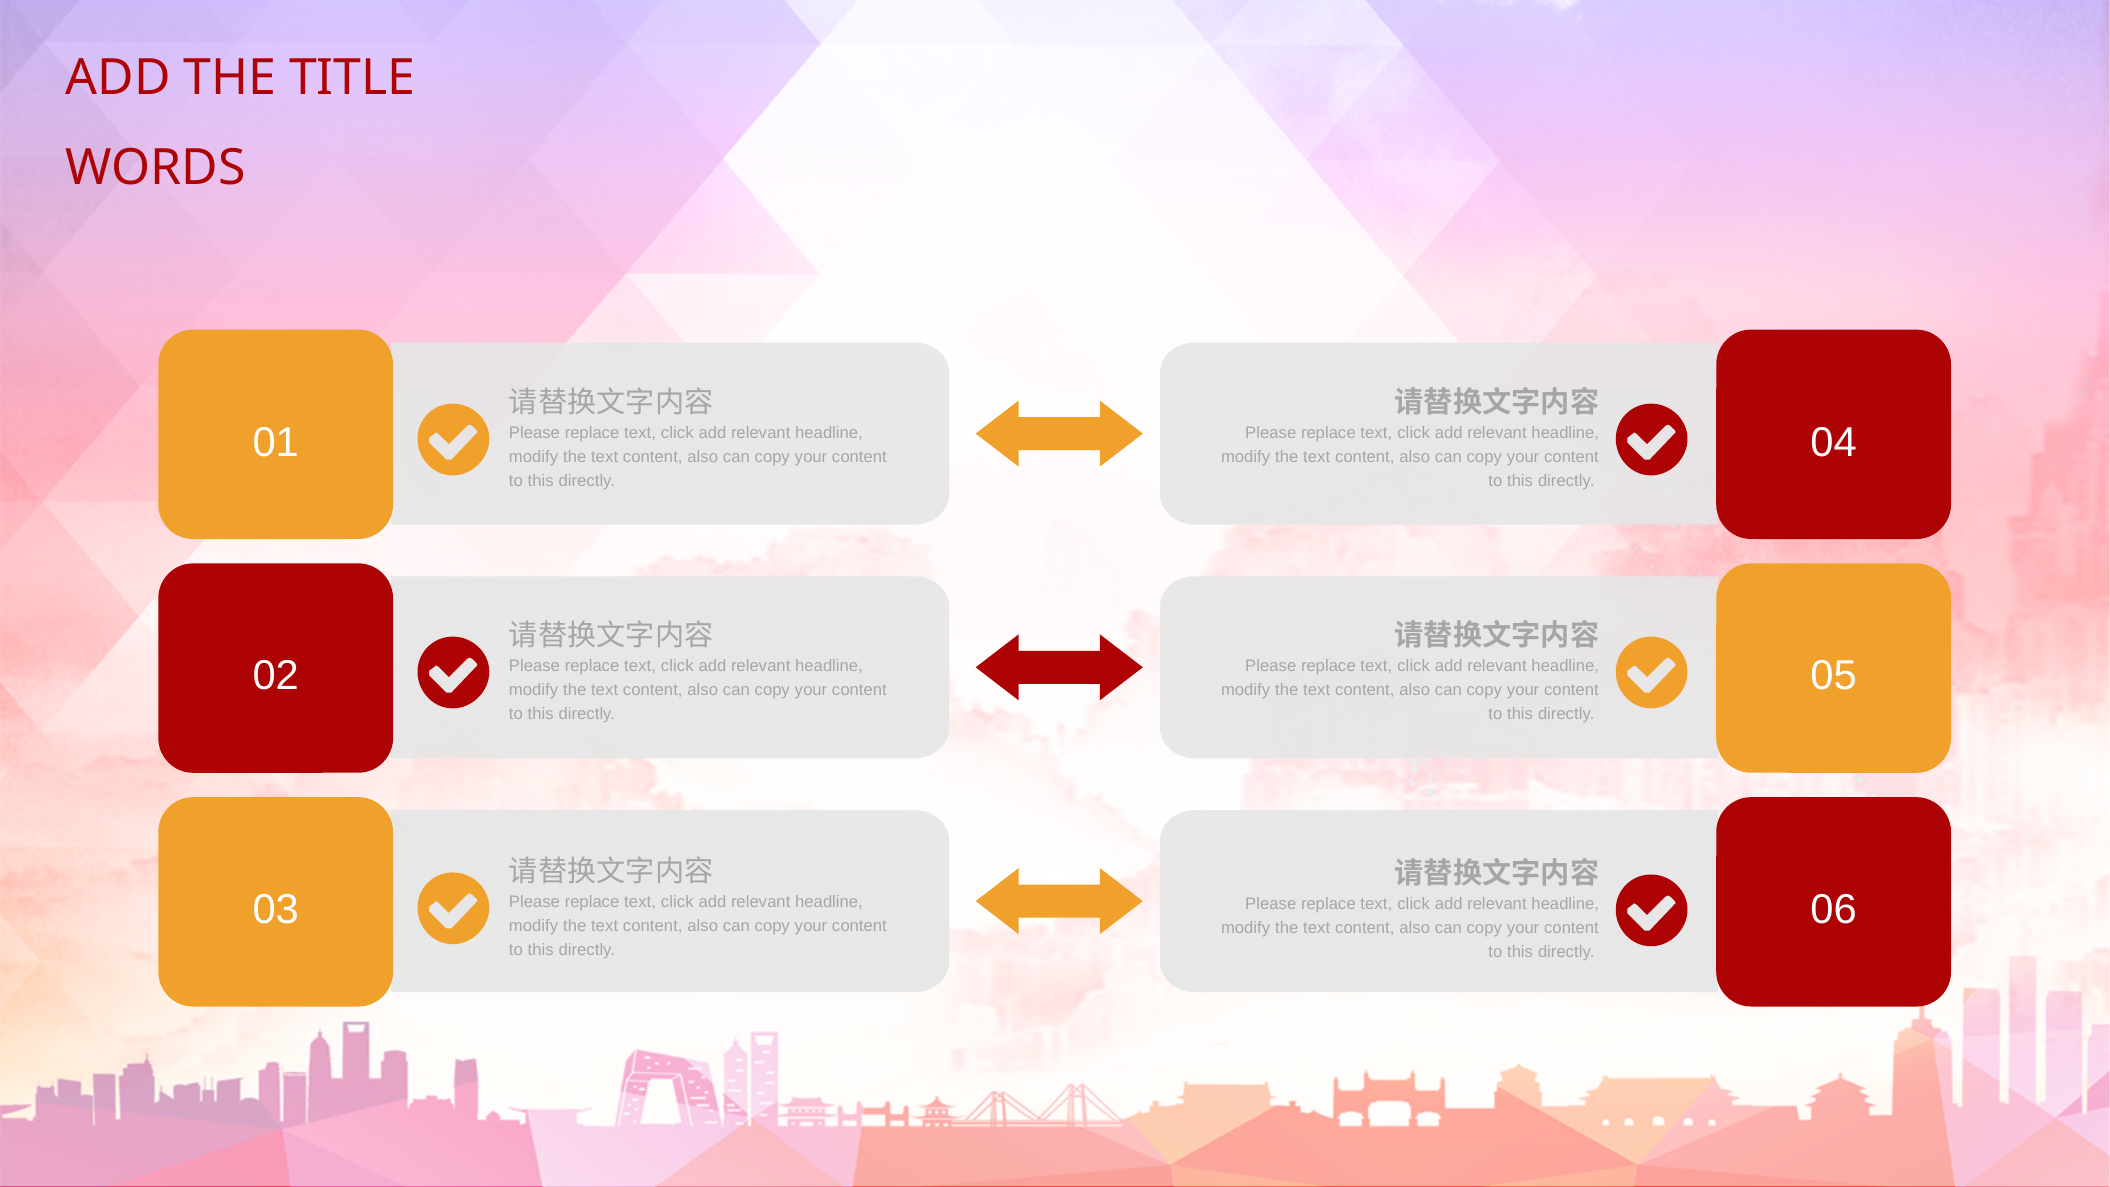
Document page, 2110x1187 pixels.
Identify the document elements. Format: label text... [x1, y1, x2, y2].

text_box ADD THE TITLE WORDS [50, 7, 583, 202]
text_box 03 [157, 796, 395, 1008]
text_box 06 [1715, 796, 1953, 1008]
text_box [974, 632, 1145, 703]
text_box [1615, 403, 1688, 476]
text_box [417, 636, 490, 709]
text_box [1158, 575, 1720, 760]
text_box [974, 398, 1145, 469]
text_box 请替换文字内容 Please replace text, click add relevant headline, modify the text content, also can copy your content to this directly. [1211, 376, 1600, 490]
text_box 04 [1715, 328, 1953, 541]
text_box 02 [157, 562, 395, 774]
text_box 05 [1715, 562, 1953, 774]
text_box [390, 575, 951, 760]
text_box 请替换文字内容 Please replace text, click add relevant headline, modify the text content, also can copy your content to this directly. [508, 844, 897, 959]
text_box 请替换文字内容 Please replace text, click add relevant headline, modify the text content, also can copy your content to this directly. [508, 376, 897, 490]
text_box [1158, 341, 1720, 526]
text_box [1158, 809, 1720, 994]
text_box [390, 809, 951, 994]
text_box [1615, 636, 1688, 709]
text_box 请替换文字内容 Please replace text, click add relevant headline, modify the text content, also can copy your content to this directly. [1211, 609, 1600, 723]
text_box [974, 865, 1145, 937]
text_box 请替换文字内容 Please replace text, click add relevant headline, modify the text content, also can copy your content to this directly. [1211, 847, 1600, 961]
text_box 01 [157, 328, 395, 541]
text_box [1615, 874, 1688, 947]
text_box [417, 403, 490, 476]
text_box 请替换文字内容 Please replace text, click add relevant headline, modify the text content, also can copy your content to this directly. [508, 609, 897, 723]
text_box [417, 872, 490, 945]
text_box [390, 341, 951, 526]
